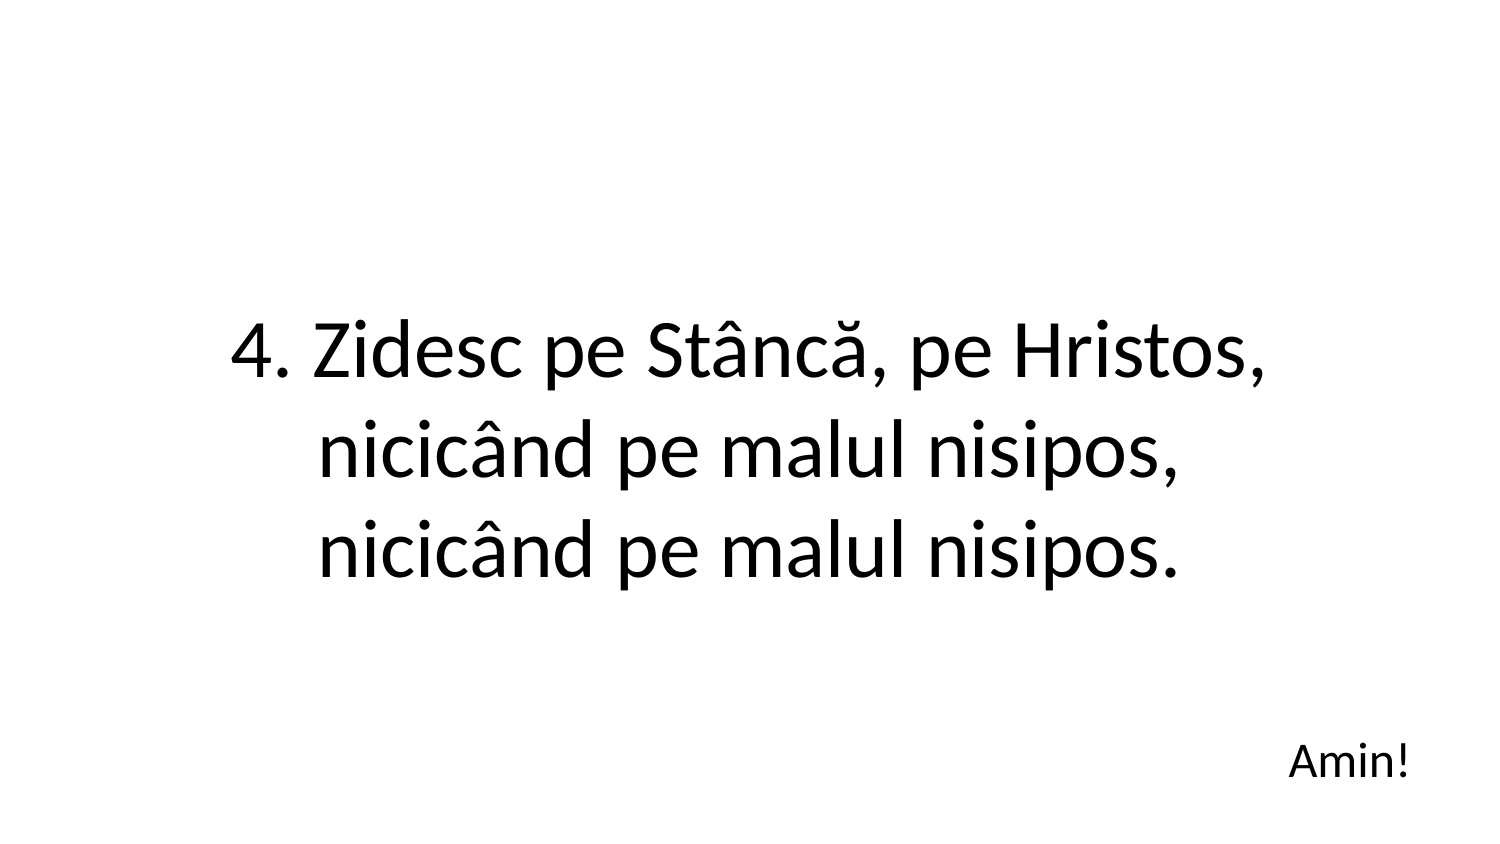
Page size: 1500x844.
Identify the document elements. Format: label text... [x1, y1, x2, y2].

text_box Amin! [1273, 674, 1427, 795]
text_box 4. Zidesc pe Stâncă, pe Hristos, nicicând pe malul nisipos, nicicând pe malul nisipos. [215, 242, 1284, 602]
